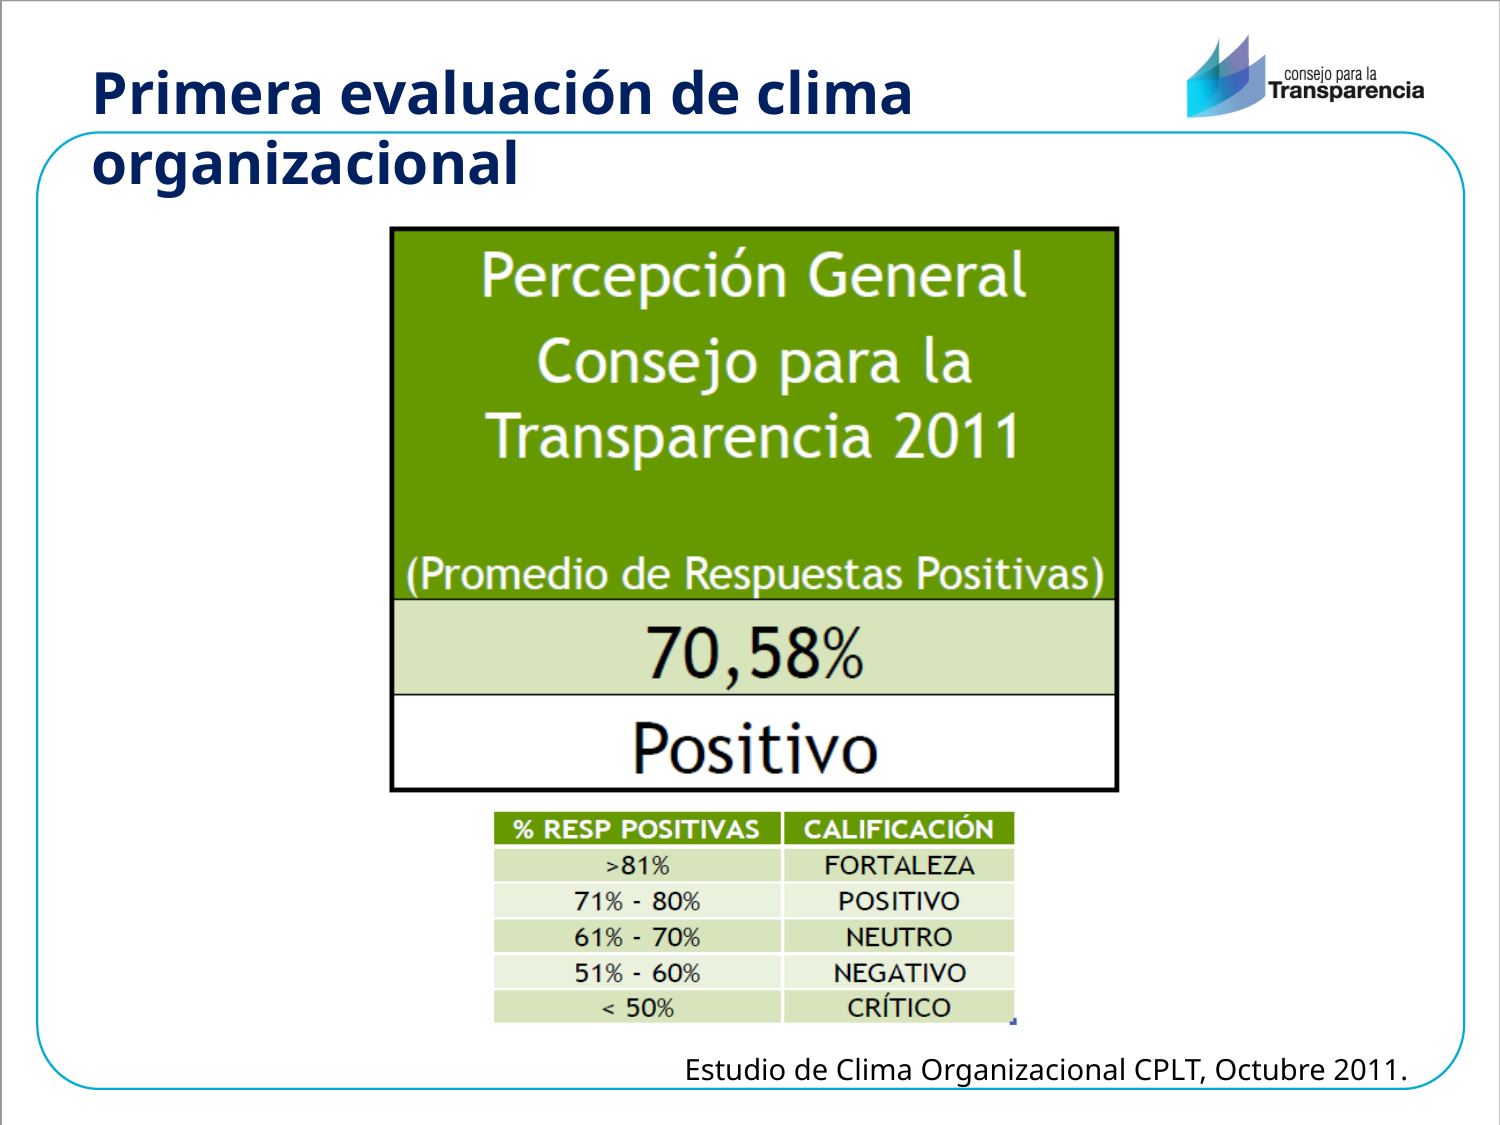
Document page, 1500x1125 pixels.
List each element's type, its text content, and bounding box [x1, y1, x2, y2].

text_box Estudio de Clima Organizacional CPLT, Octubre 2011. [560, 1043, 1424, 1094]
title Primera evaluación de clima organizacional [76, 32, 1176, 221]
picture [0, 0, 1500, 1125]
